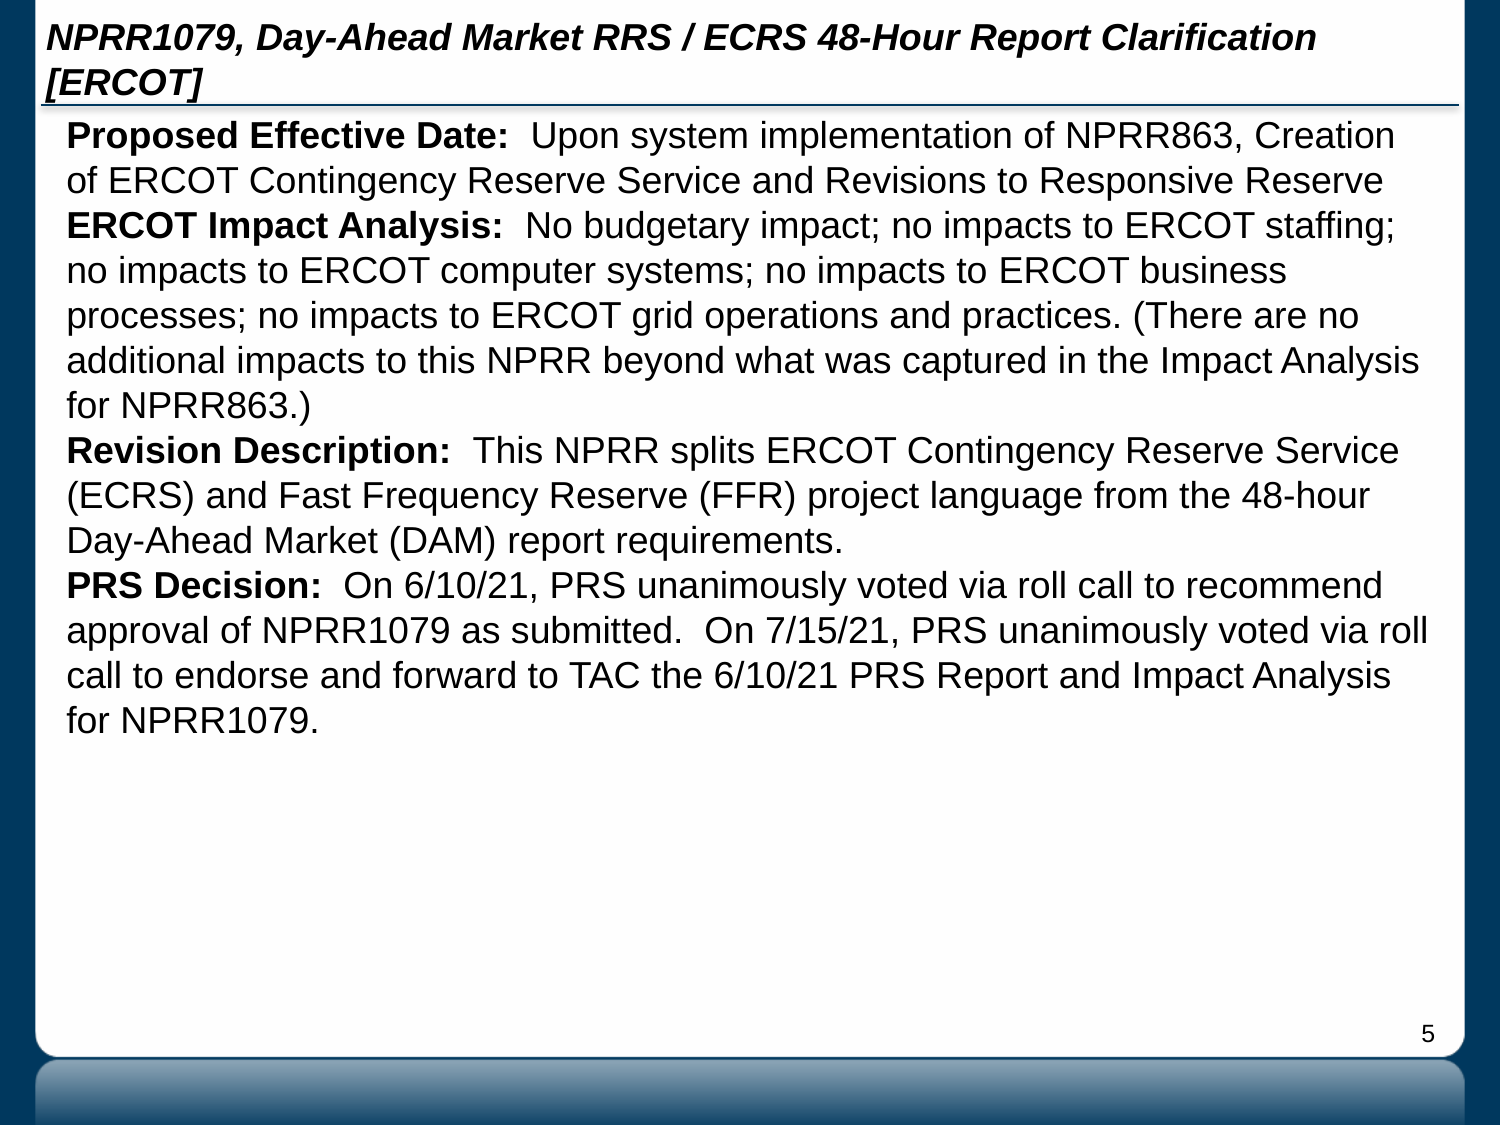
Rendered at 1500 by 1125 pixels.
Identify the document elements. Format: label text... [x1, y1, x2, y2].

picture [35, 0, 1465, 1125]
text_box Proposed Effective Date: Upon system implementation of NPRR863, Creation of ERCOT Contingency Reserve Service and Revisions to Responsive Reserve ERCOT Impact Analysis: No budgetary impact; no impacts to ERCOT staffing; no impacts to ERCOT computer systems; no impacts to ERCOT business processes; no impacts to ERCOT grid operations and practices. (There are no additional impacts to this NPRR beyond what was captured in the Impact Analysis for NPRR863.) Revision Description: This NPRR splits ERCOT Contingency Reserve Service (ECRS) and Fast Frequency Reserve (FFR) project language from the 48-hour Day-Ahead Market (DAM) report requirements. PRS Decision: On 6/10/21, PRS unanimously voted via roll call to recommend approval of NPRR1079 as submitted. On 7/15/21, PRS unanimously voted via roll call to endorse and forward to TAC the 6/10/21 PRS Report and Impact Analysis for NPRR1079. [51, 103, 1444, 749]
title NPRR1079, Day-Ahead Market RRS / ECRS 48-Hour Report Clarification [ERCOT] [31, 20, 1464, 97]
